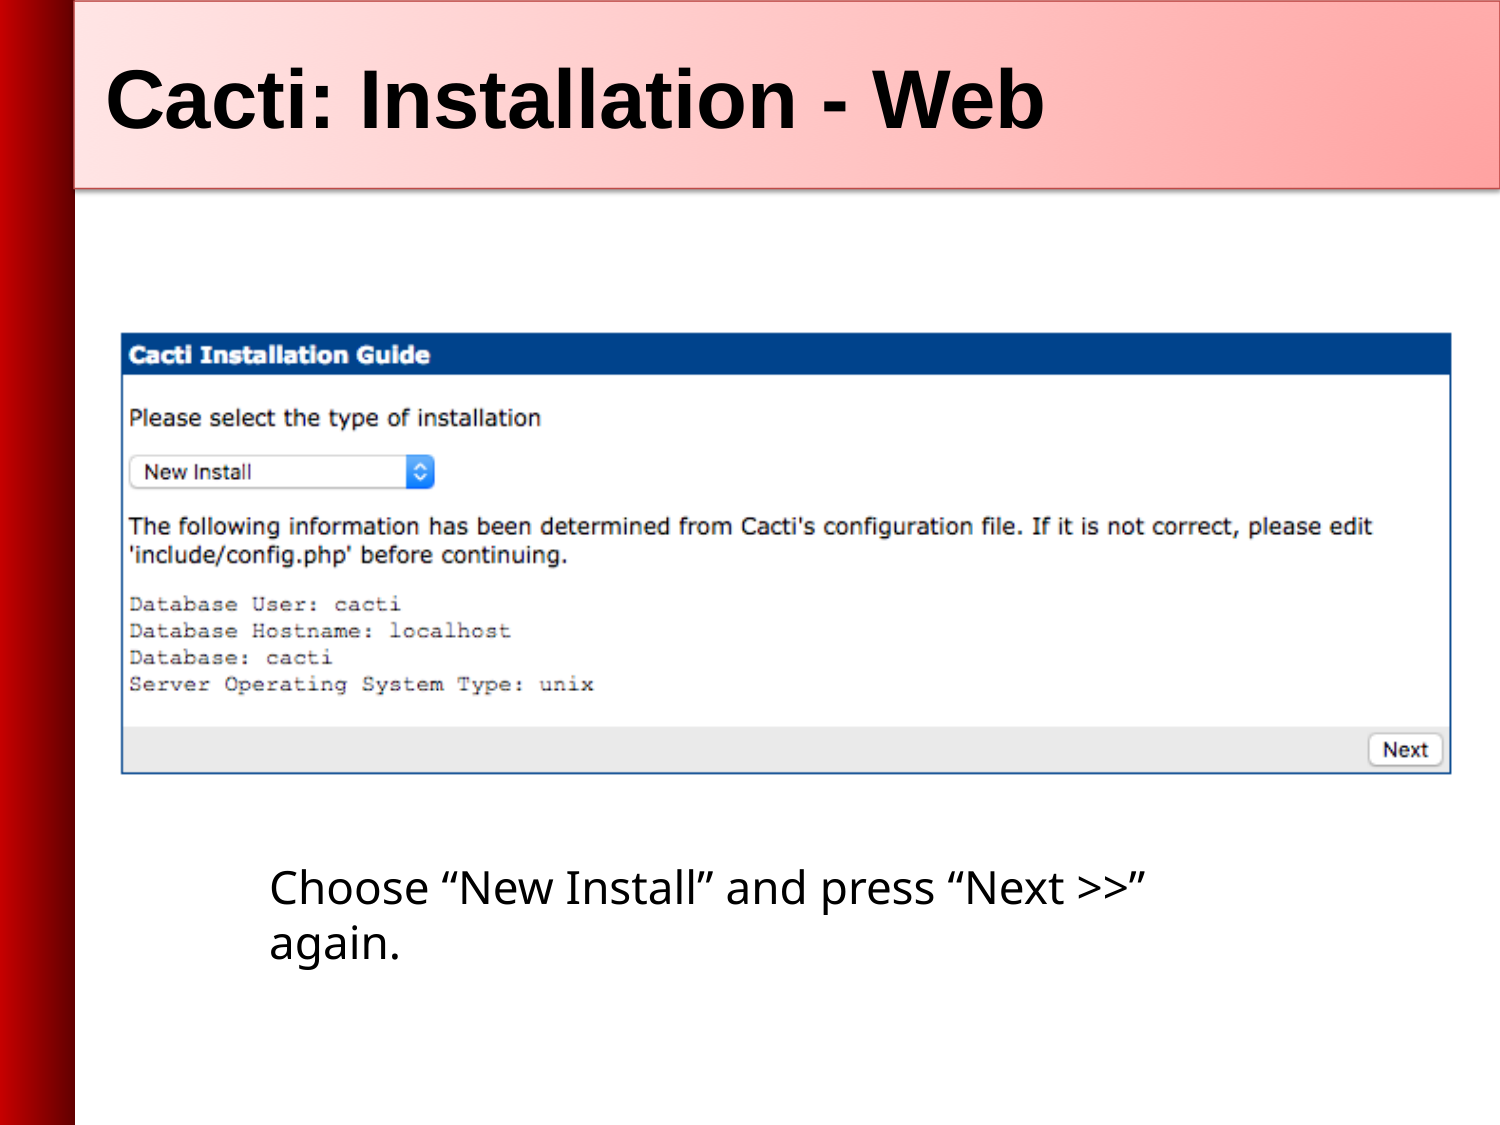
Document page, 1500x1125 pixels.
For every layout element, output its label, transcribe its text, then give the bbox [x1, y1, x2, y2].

picture [112, 319, 1467, 788]
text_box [65, 0, 1500, 201]
text_box Choose “New Install” and press “Next >>” again. [254, 851, 1271, 975]
